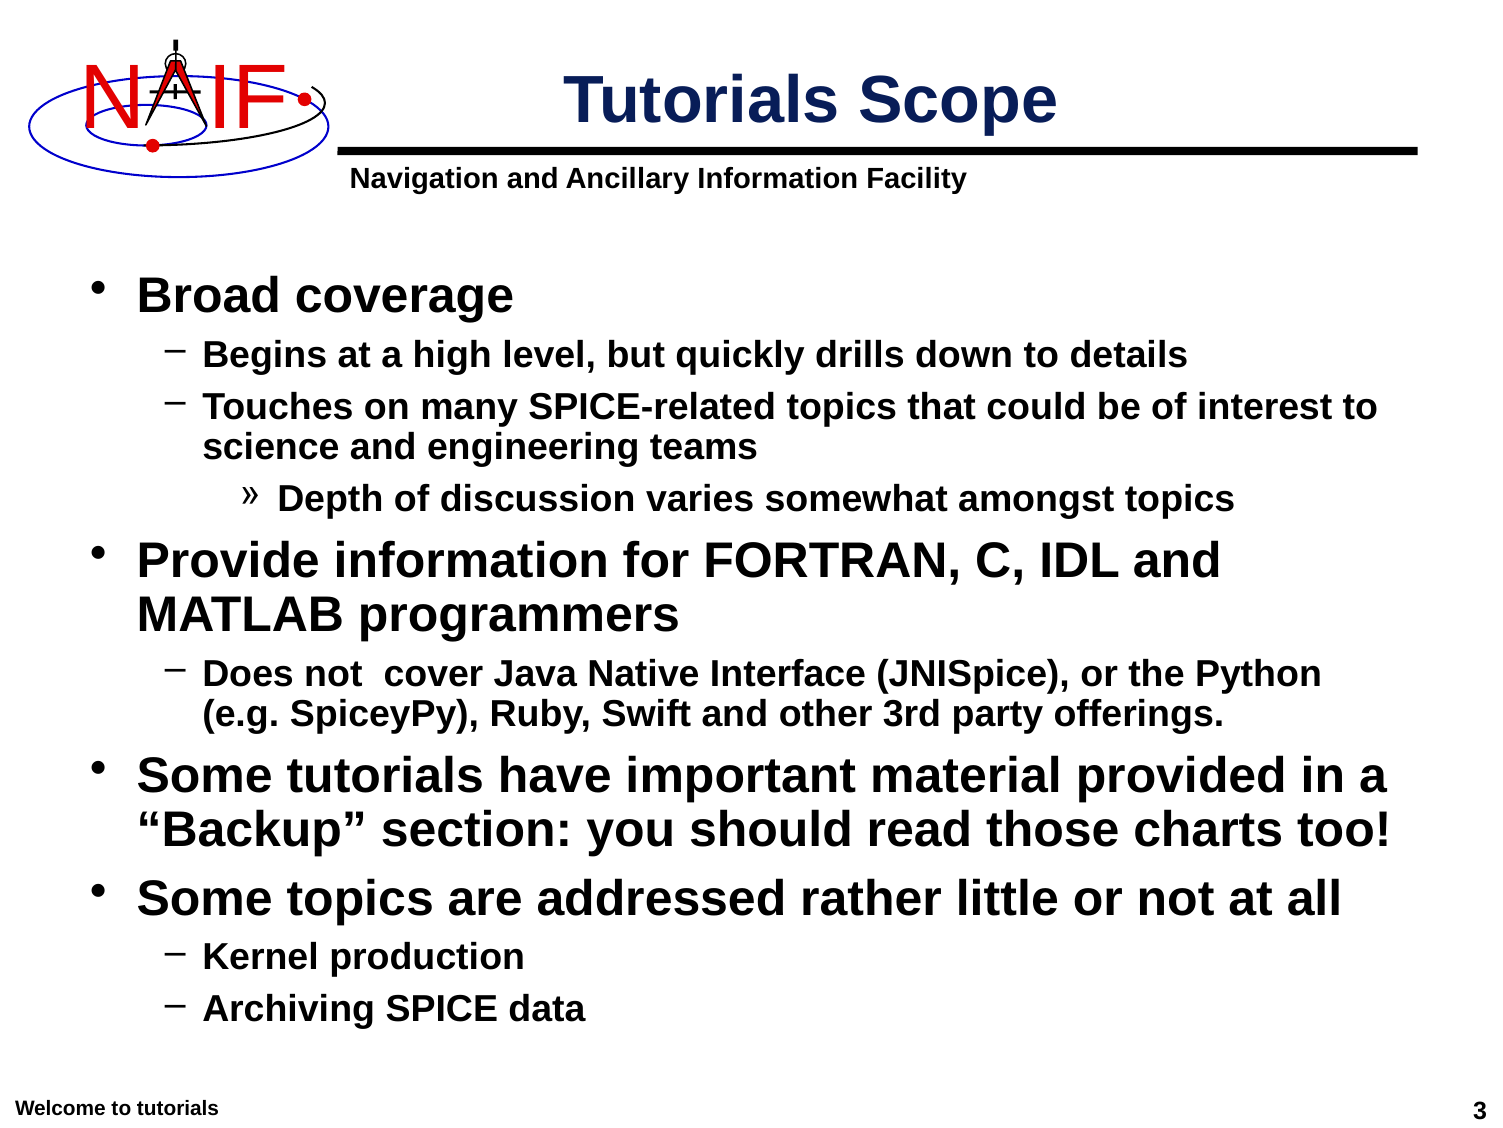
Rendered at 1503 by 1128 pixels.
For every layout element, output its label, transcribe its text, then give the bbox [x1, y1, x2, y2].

list Broad coverage Begins at a high level, but quickly drills down to details Touches on many SPICE-related topics that could be of interest to science and engineering teams Depth of discussion varies somewhat amongst topics Provide information for FORTRAN, C, IDL and MATLAB programmers Does not cover Java Native Interface (JNISpice), or the Python (e.g. SpiceyPy), Ruby, Swift and other 3rd party offerings. Some tutorials have important material provided in a “Backup” section: you should read those charts too! Some topics are addressed rather little or not at all Kernel production Archiving SPICE data [74, 261, 1426, 1064]
footer Welcome to tutorials [0, 1086, 476, 1128]
title Tutorials Scope [547, 61, 1075, 142]
slide_number 3 [1189, 1086, 1503, 1128]
